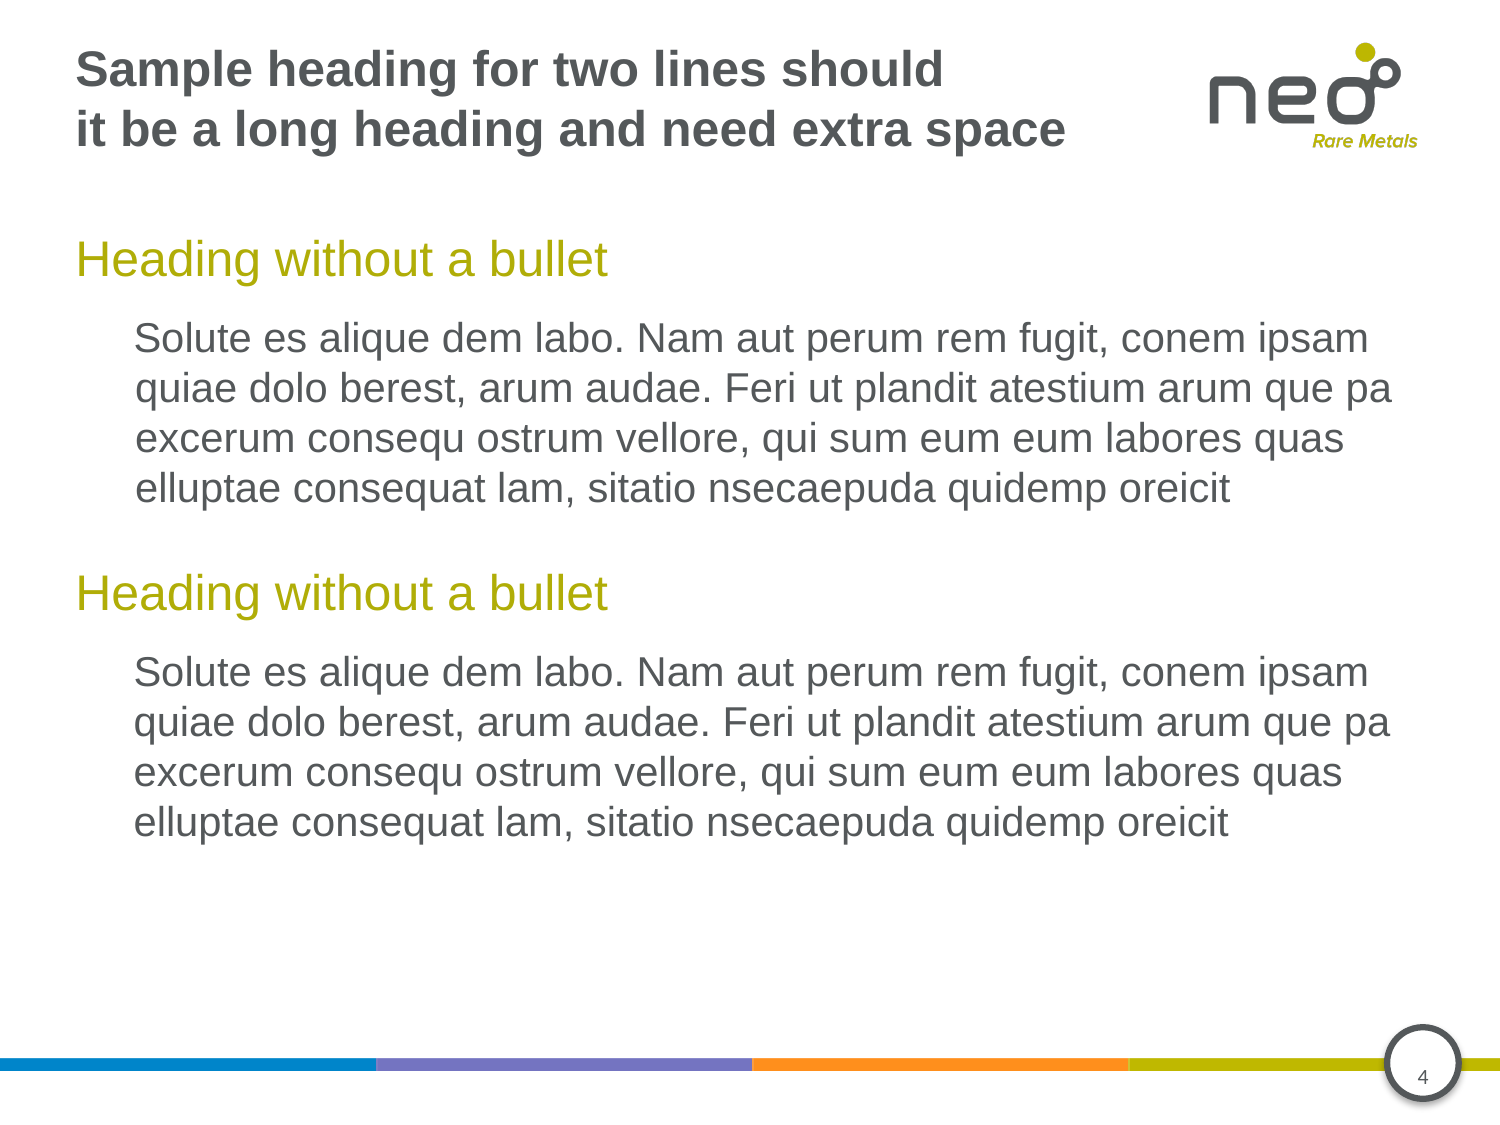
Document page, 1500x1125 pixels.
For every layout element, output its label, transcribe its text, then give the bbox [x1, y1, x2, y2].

picture [1462, 1058, 1500, 1071]
title Sample heading for two lines should it be a long heading and need extra space [60, 12, 1240, 181]
picture [1240, 18, 1444, 172]
list Heading without a bullet Solute es alique dem labo. Nam aut perum rem fugit, conem ipsam quiae dolo berest, arum audae. Feri ut plandit atestium arum que pa excerum consequ ostrum vellore, qui sum eum eum labores quas elluptae consequat lam, sitatio nsecaepuda quidemp oreicit Heading without a bullet Solute es alique dem labo. Nam aut perum rem fugit, conem ipsam quiae dolo berest, arum audae. Feri ut plandit atestium arum que pa excerum consequ ostrum vellore, qui sum eum eum labores quas elluptae consequat lam, sitatio nsecaepuda quidemp oreicit [60, 218, 1436, 995]
picture [377, 1058, 1384, 1071]
